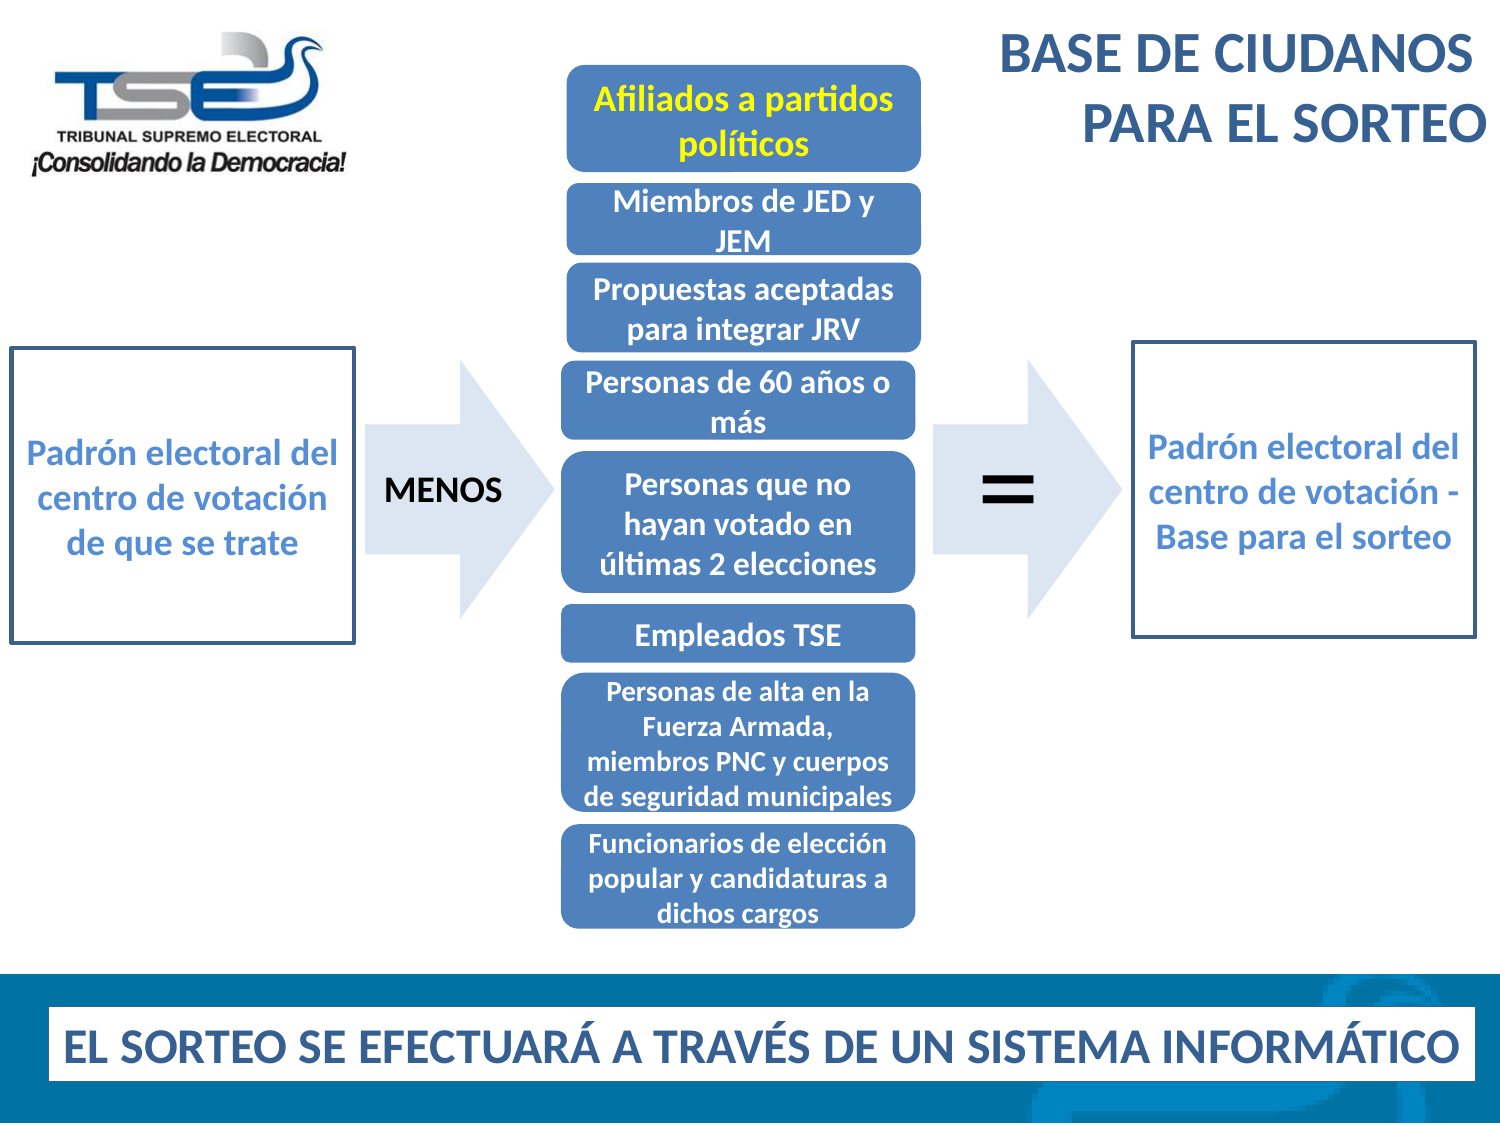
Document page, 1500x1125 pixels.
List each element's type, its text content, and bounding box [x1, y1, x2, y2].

text_box [1025, 357, 1125, 622]
text_box Afiliados a partidos políticos [564, 62, 924, 175]
text_box Empleados TSE [558, 601, 918, 665]
text_box Miembros de JED y JEM [564, 180, 924, 258]
text_box Personas de alta en la Fuerza Armada, miembros PNC y cuerpos de seguridad municipales [558, 670, 918, 814]
picture [49, 1007, 1475, 1081]
text_box Padrón electoral del centro de votación de que se trate [9, 346, 356, 645]
text_box Personas que no hayan votado en últimas 2 elecciones [558, 449, 918, 595]
text_box = [963, 397, 1056, 563]
picture [29, 30, 349, 179]
text_box Propuestas aceptadas para integrar JRV [564, 260, 924, 355]
text_box MENOS [369, 457, 518, 518]
text_box BASE DE CIUDANOS PARA EL SORTEO [984, 7, 1500, 162]
text_box [930, 422, 963, 557]
text_box [362, 357, 557, 622]
text_box Personas de 60 años o más [558, 358, 918, 442]
text_box Funcionarios de elección popular y candidaturas a dichos cargos [558, 822, 918, 931]
text_box Padrón electoral del centro de votación - Base para el sorteo [1131, 340, 1477, 639]
